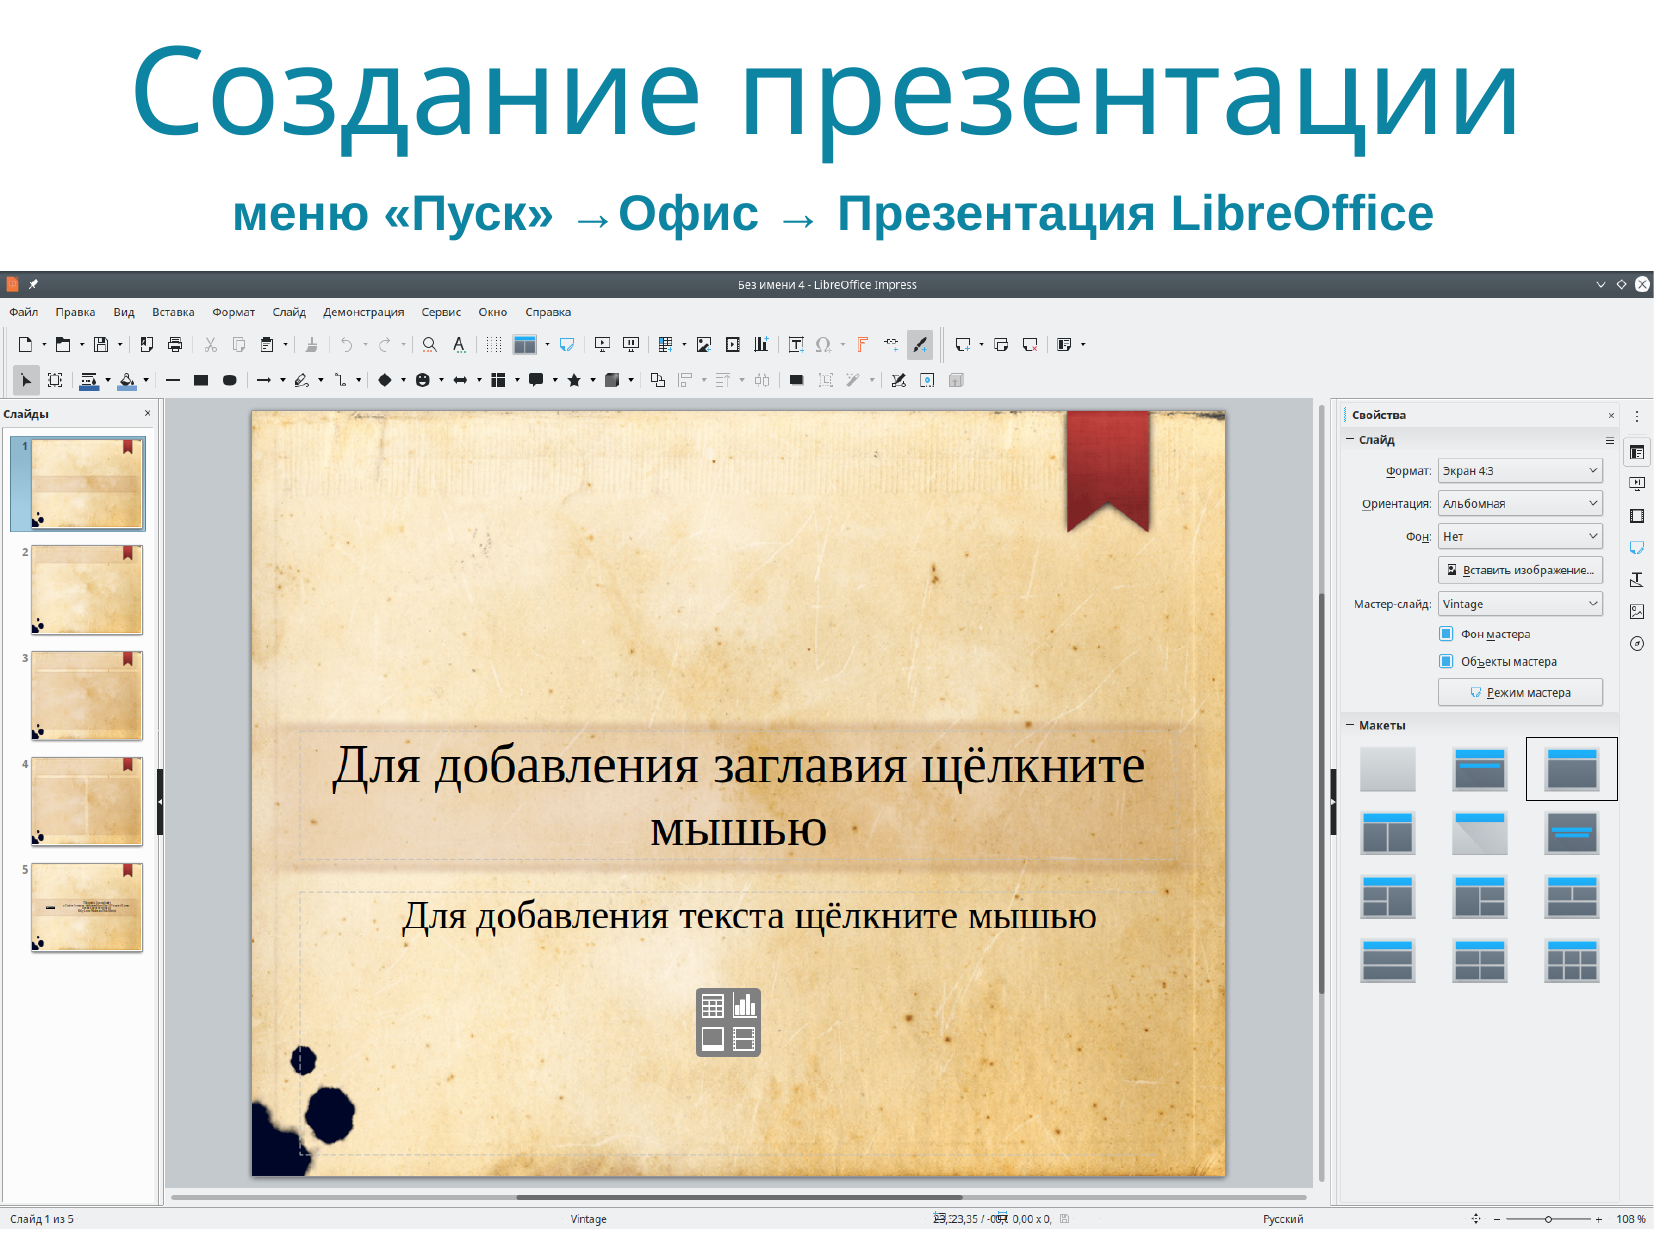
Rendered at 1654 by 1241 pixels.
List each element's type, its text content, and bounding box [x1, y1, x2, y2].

text_box Создание презентации [82, 0, 1571, 180]
picture [0, 271, 1654, 1229]
text_box меню «Пуск» →Офис → Презентация LibreOffice [70, 180, 1597, 237]
